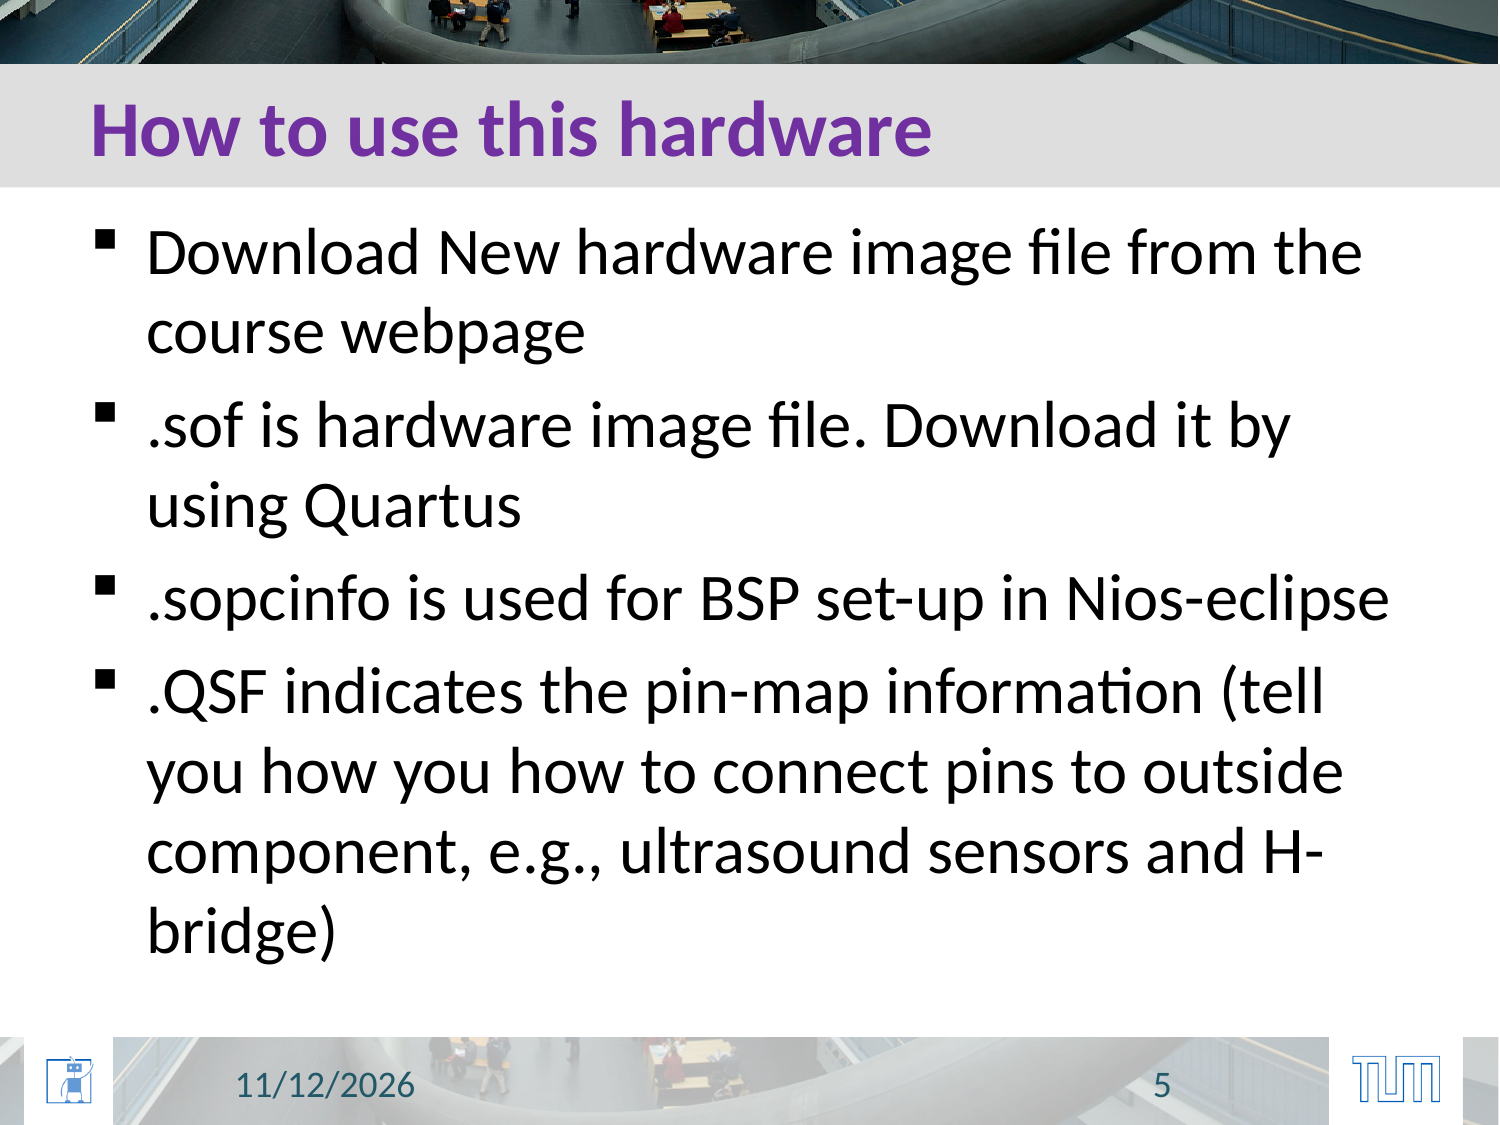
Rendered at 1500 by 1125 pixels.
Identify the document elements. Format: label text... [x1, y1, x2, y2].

list Download New hardware image file from the course webpage .sof is hardware image file. Download it by using Quartus .sopcinfo is used for BSP set-up in Nios-eclipse .QSF indicates the pin-map information (tell you how you how to connect pins to outside component, e.g., ultrasound sensors and H-bridge) [75, 200, 1425, 1025]
picture [0, 1032, 1500, 1125]
slide_number 5 [1012, 1052, 1313, 1113]
title How to use this hardware [75, 62, 1425, 188]
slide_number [162, 1052, 488, 1113]
picture [0, 0, 1500, 64]
